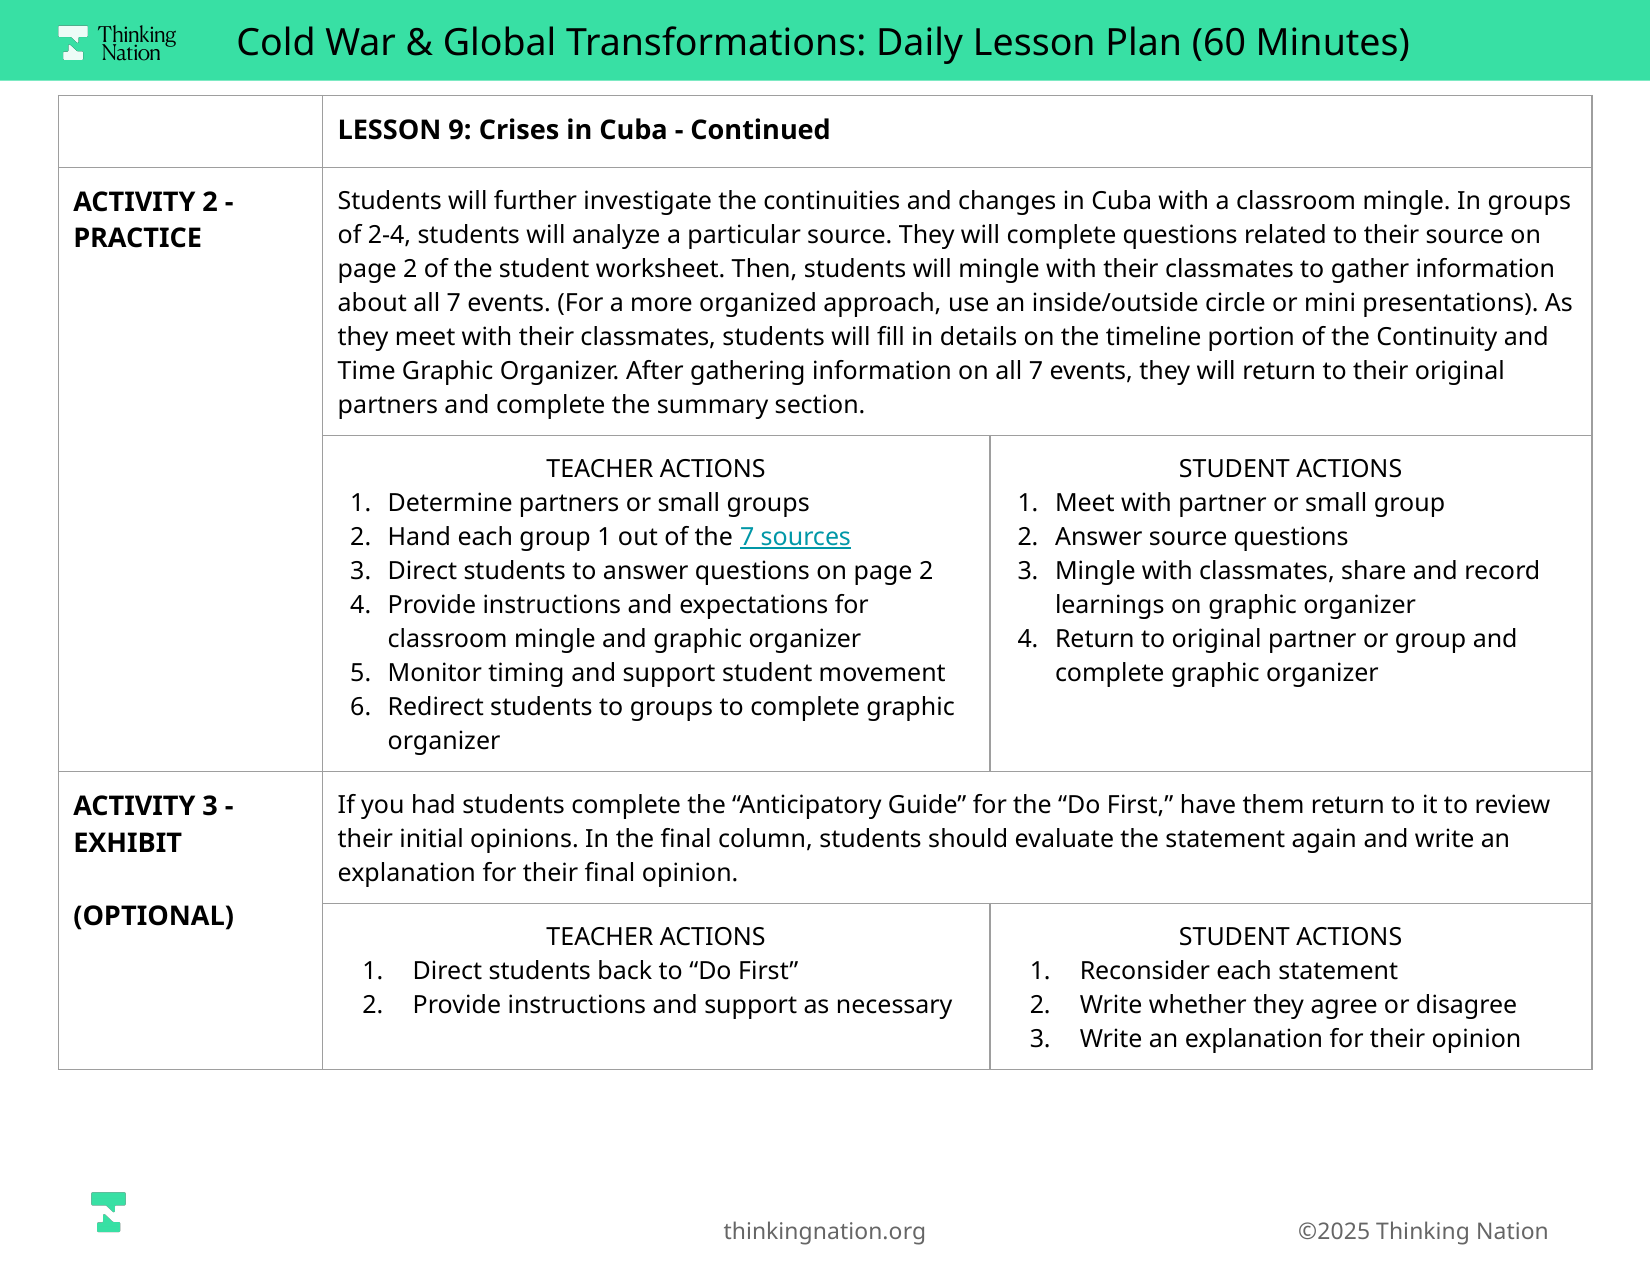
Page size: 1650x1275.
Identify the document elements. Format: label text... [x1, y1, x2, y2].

table_cell If you had students complete the “Anticipatory Guide” for the “Do First,” have them return to it to review their initial opinions. In the final column, students should evaluate the statement again and write an explanation for their final opinion. [323, 772, 1591, 903]
table_cell STUDENT ACTIONS Reconsider each statement Write whether they agree or disagree Write an explanation for their opinion [991, 904, 1591, 1069]
table_header [59, 96, 322, 167]
table_cell TEACHER ACTIONS Direct students back to “Do First” Provide instructions and support as necessary [323, 904, 989, 1069]
text_box ©2025 Thinking Nation [1174, 1200, 1566, 1240]
text_box Cold War & Global Transformations: Daily Lesson Plan (60 Minutes) [0, 0, 1650, 81]
table_header LESSON 9: Crises in Cuba - Continued [323, 96, 1591, 167]
table_cell ACTIVITY 3 - EXHIBIT (OPTIONAL) [59, 772, 322, 1069]
table_cell STUDENT ACTIONS Meet with partner or small group Answer source questions Mingle with classmates, share and record learnings on graphic organizer Return to original partner or group and complete graphic organizer [991, 436, 1591, 771]
table_cell TEACHER ACTIONS Determine partners or small groups Hand each group 1 out of the 7 sources Direct students to answer questions on page 2 Provide instructions and expectations for classroom mingle and graphic organizer Monitor timing and support student movement Redirect students to groups to complete graphic organizer [323, 436, 989, 771]
table_cell Students will further investigate the continuities and changes in Cuba with a classroom mingle. In groups of 2-4, students will analyze a particular source. They will complete questions related to their source on page 2 of the student worksheet. Then, students will mingle with their classmates to gather information about all 7 events. (For a more organized approach, use an inside/outside circle or mini presentations). As they meet with their classmates, students will fill in details on the timeline portion of the Continuity and Time Graphic Organizer. After gathering information on all 7 events, they will return to their original partners and complete the summary section. [323, 168, 1591, 435]
text_box thinkingnation.org [629, 1200, 1021, 1240]
picture [45, 14, 180, 85]
picture [80, 1184, 136, 1240]
table_cell ACTIVITY 2 - PRACTICE [59, 168, 322, 771]
